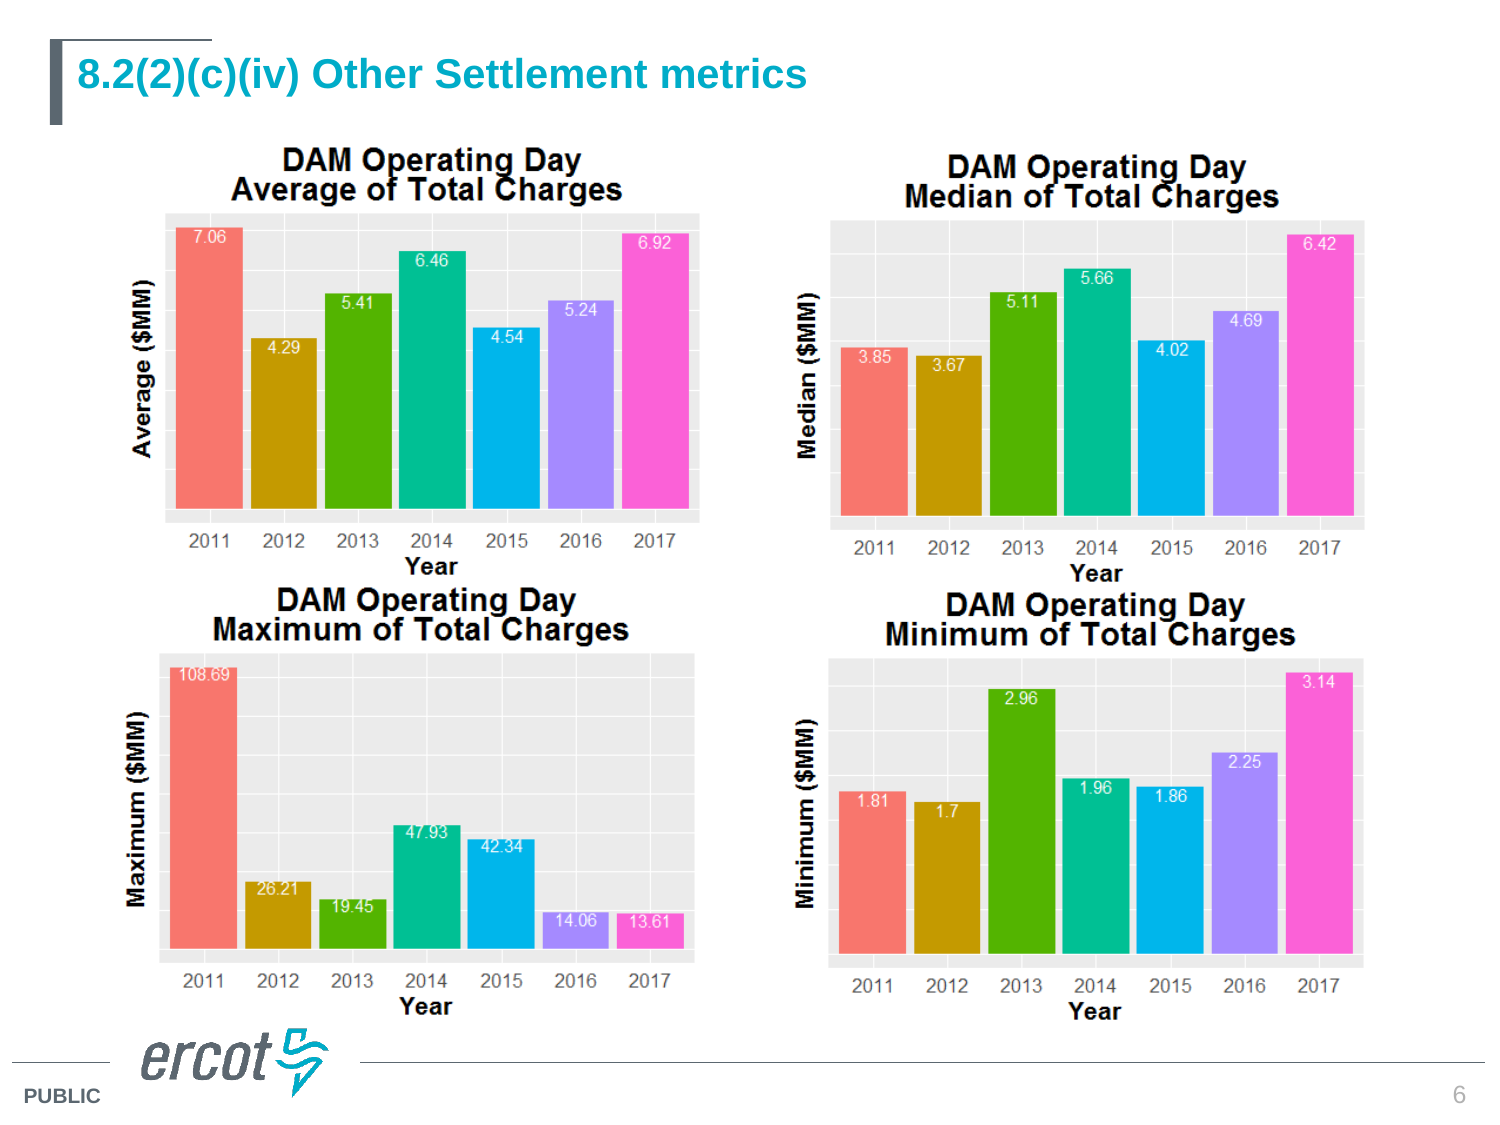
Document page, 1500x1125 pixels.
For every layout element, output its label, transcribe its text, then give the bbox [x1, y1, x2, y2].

picture [116, 137, 710, 1023]
title 8.2(2)(c)(iv) Other Settlement metrics [62, 39, 1450, 228]
slide_number 6 [1437, 1076, 1475, 1112]
picture [137, 1024, 332, 1100]
picture [785, 144, 1375, 1028]
